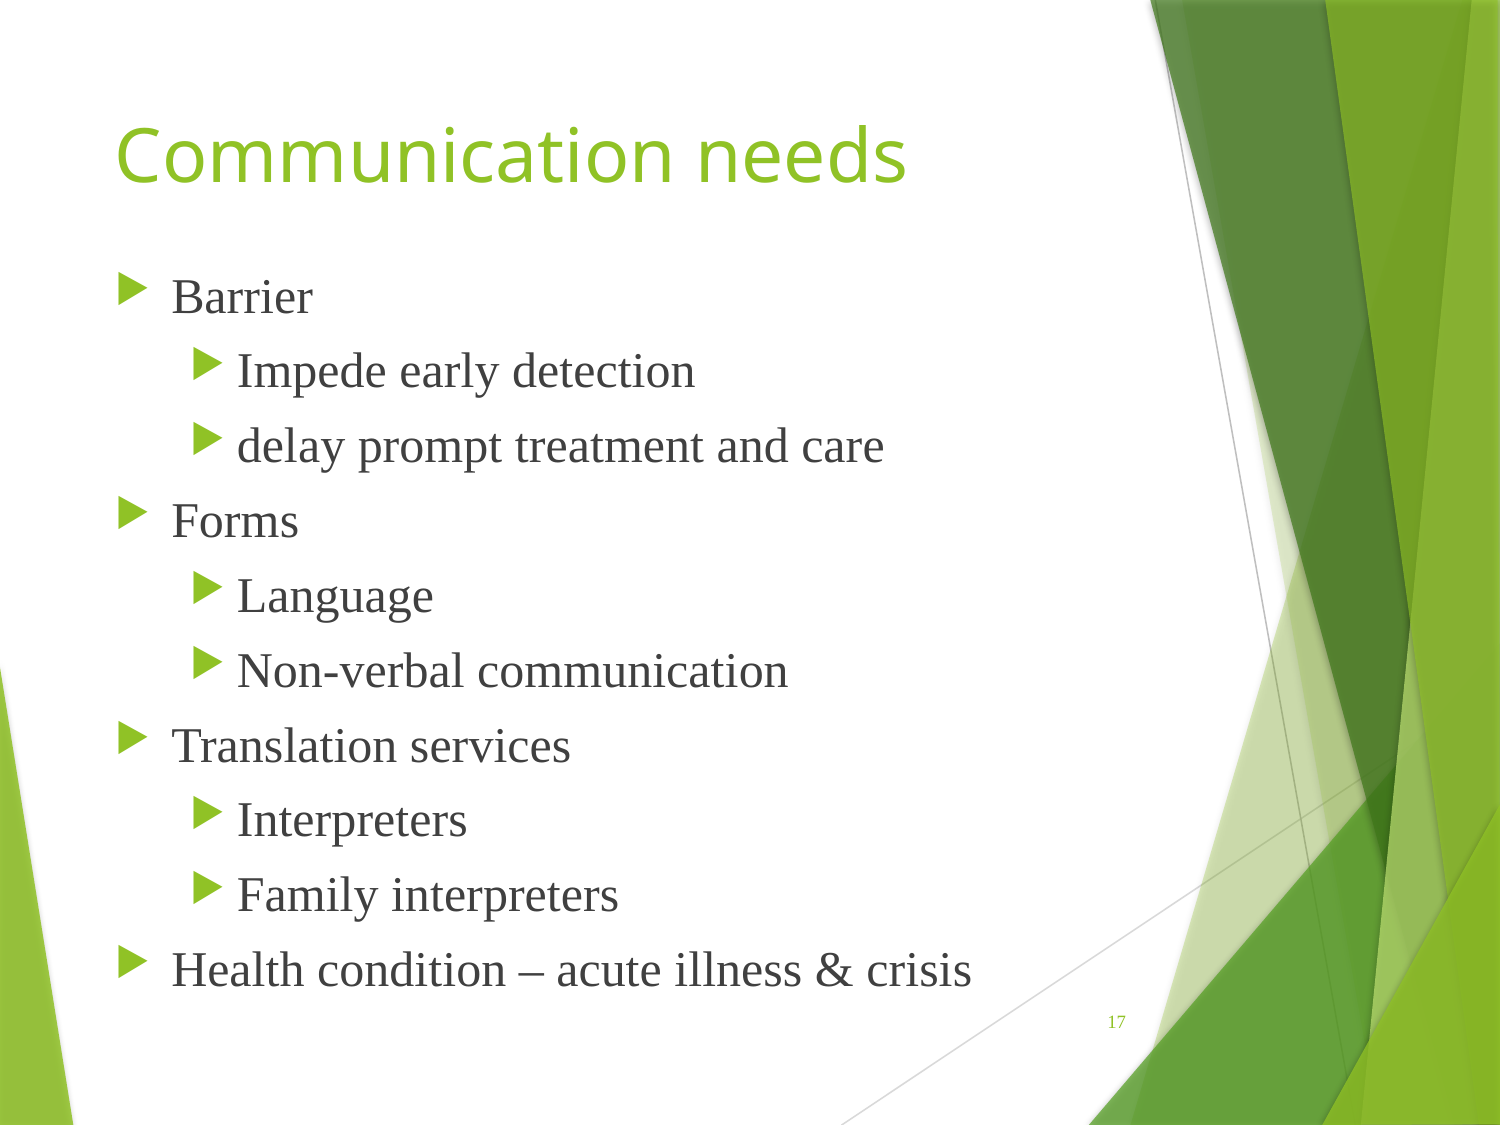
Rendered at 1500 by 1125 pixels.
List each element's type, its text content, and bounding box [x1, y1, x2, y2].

list Barrier Impede early detection delay prompt treatment and care Forms Language Non-verbal communication Translation services Interpreters Family interpreters Health condition – acute illness & crisis [99, 262, 1142, 992]
slide_number 17 [1057, 991, 1142, 1051]
title Communication needs [99, 99, 1142, 262]
